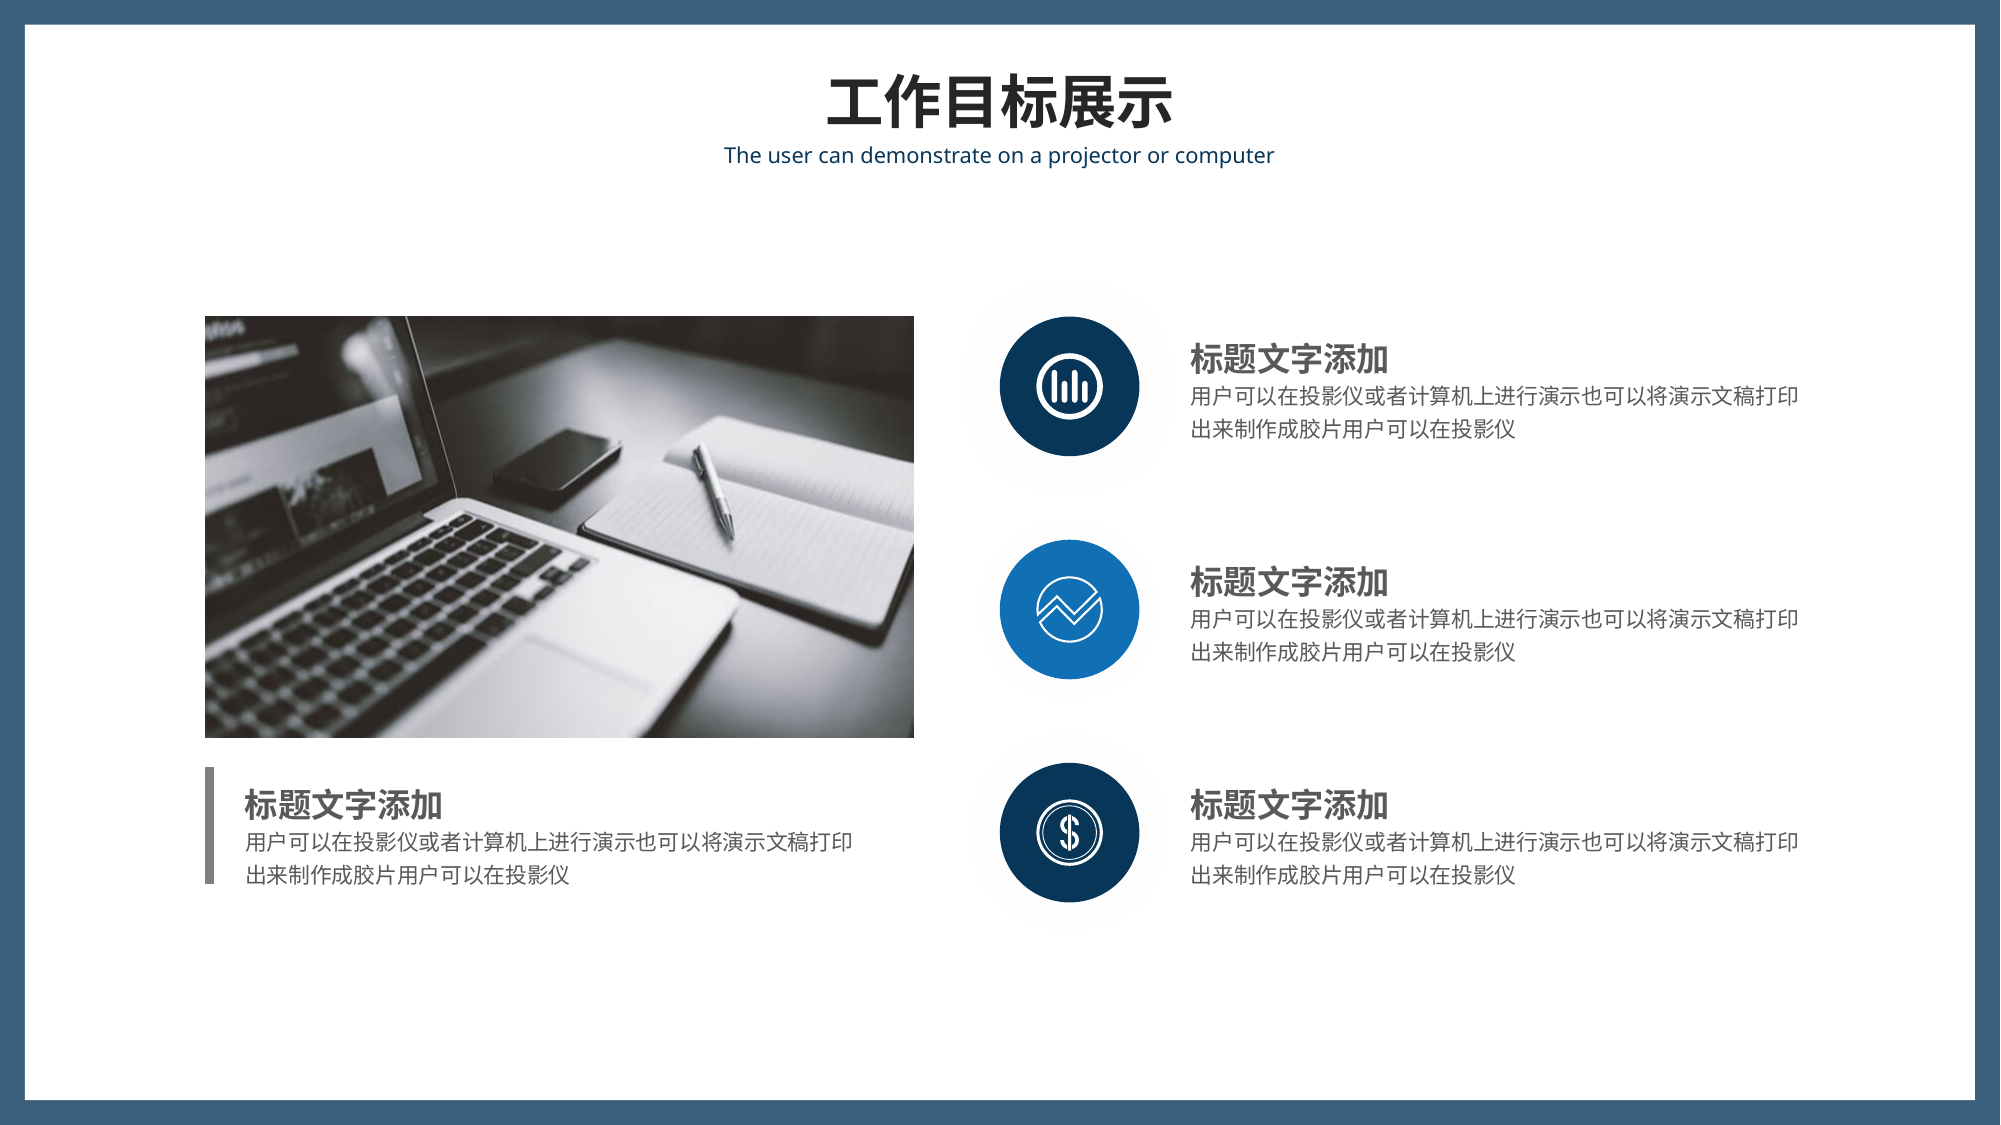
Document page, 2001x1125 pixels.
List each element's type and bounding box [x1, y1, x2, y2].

text_box [1175, 768, 1834, 897]
text_box [1175, 545, 1834, 674]
text_box [999, 539, 1140, 680]
text_box [1175, 322, 1834, 451]
text_box [209, 766, 888, 897]
text_box [999, 762, 1140, 903]
text_box [999, 316, 1140, 457]
text_box [690, 58, 1309, 176]
picture [205, 316, 914, 738]
